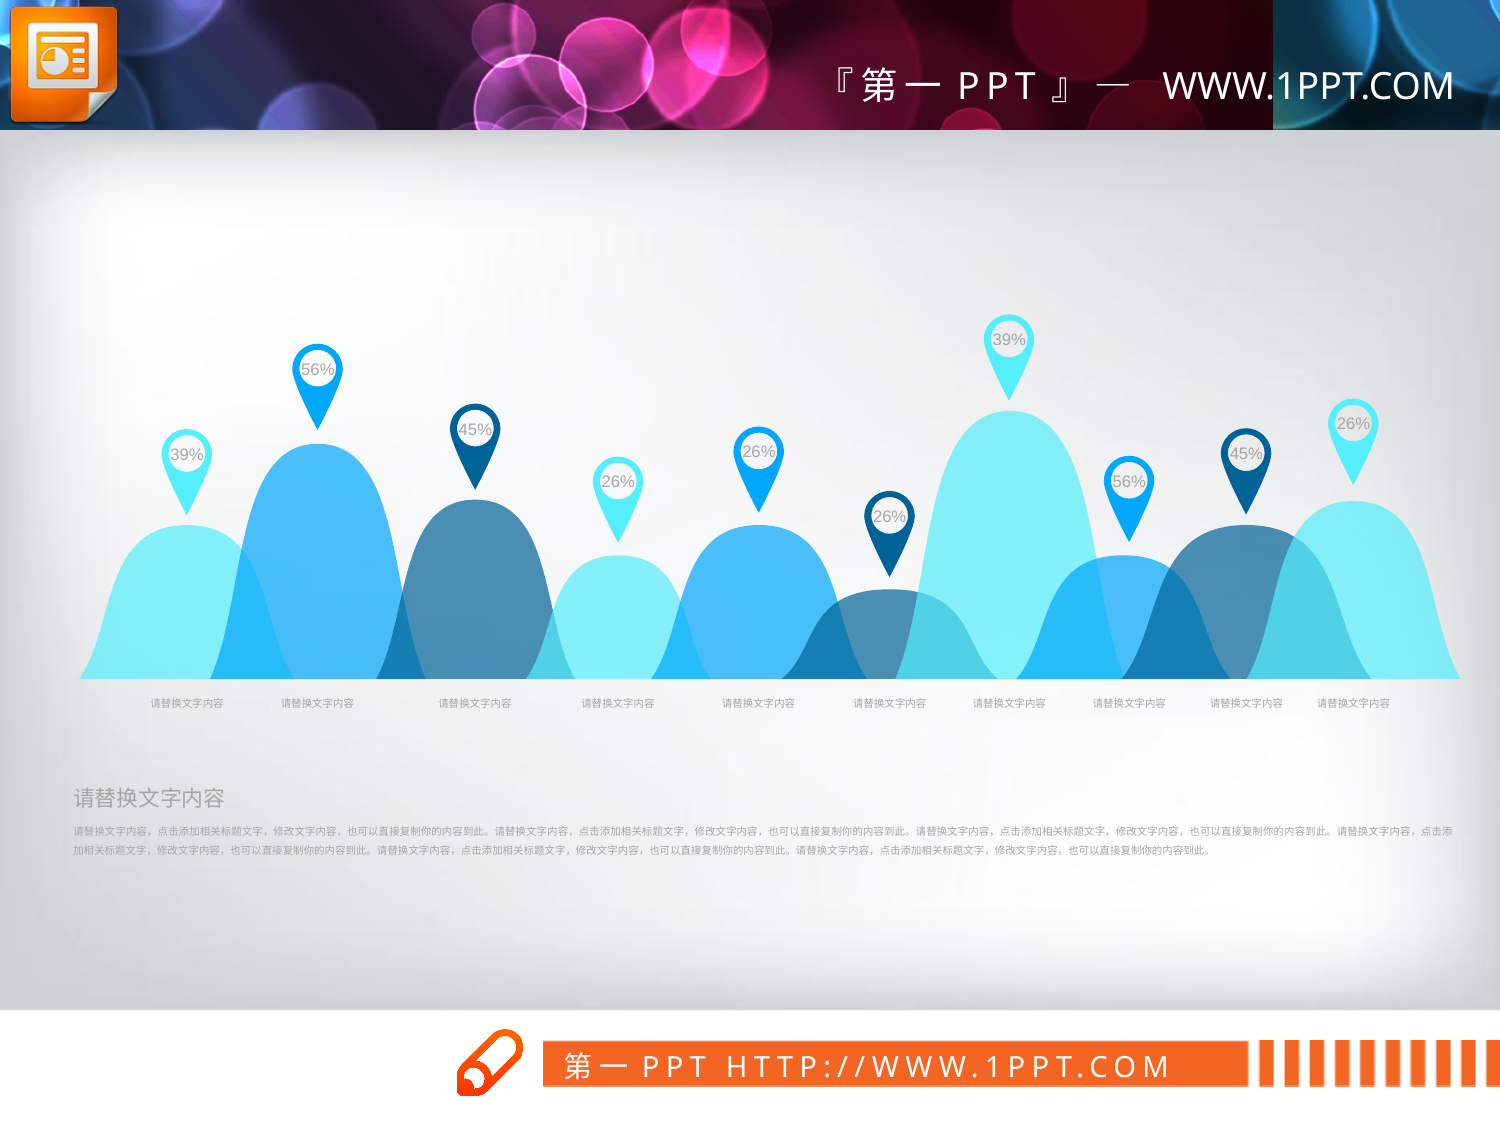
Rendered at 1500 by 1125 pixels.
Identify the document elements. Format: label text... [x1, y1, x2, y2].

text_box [443, 403, 508, 491]
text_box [78, 524, 204, 722]
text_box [650, 524, 868, 722]
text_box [894, 410, 1126, 722]
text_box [1121, 524, 1241, 722]
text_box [1321, 398, 1386, 485]
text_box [525, 554, 645, 722]
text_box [1246, 500, 1461, 722]
text_box 请替换文字内容，点击添加相关标题文字，修改文字内容，也可以直接复制你的内容到此。请替换文字内容，点击添加相关标题文字，修改文字内容，也可以直接复制你的内容到此。请替换文字内容，点击添加相关标题文字，修改文字内容，也可以直接复制你的内容到此。请替换文字内容，点击添加相关标题文字，修改文字内容，也可以直接复制你的内容到此。请替换文字内容，点击添加相关标题文字，修改文字内容，也可以直接复制你的内容到此。请替换文字内容，点击添加相关标题文字，修改文字内容，也可以直接复制你的内容到此。 [52, 808, 1478, 923]
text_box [209, 443, 427, 722]
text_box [781, 589, 889, 722]
picture [543, 1040, 1500, 1087]
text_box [586, 456, 651, 543]
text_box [1016, 554, 1116, 722]
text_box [1129, 455, 1162, 523]
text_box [375, 499, 576, 722]
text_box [1214, 427, 1279, 515]
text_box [726, 426, 792, 513]
text_box 请替换文字内容 [52, 781, 252, 814]
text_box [977, 314, 1042, 401]
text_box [154, 428, 220, 516]
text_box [857, 490, 889, 578]
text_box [285, 343, 351, 431]
picture [0, 0, 1500, 1012]
